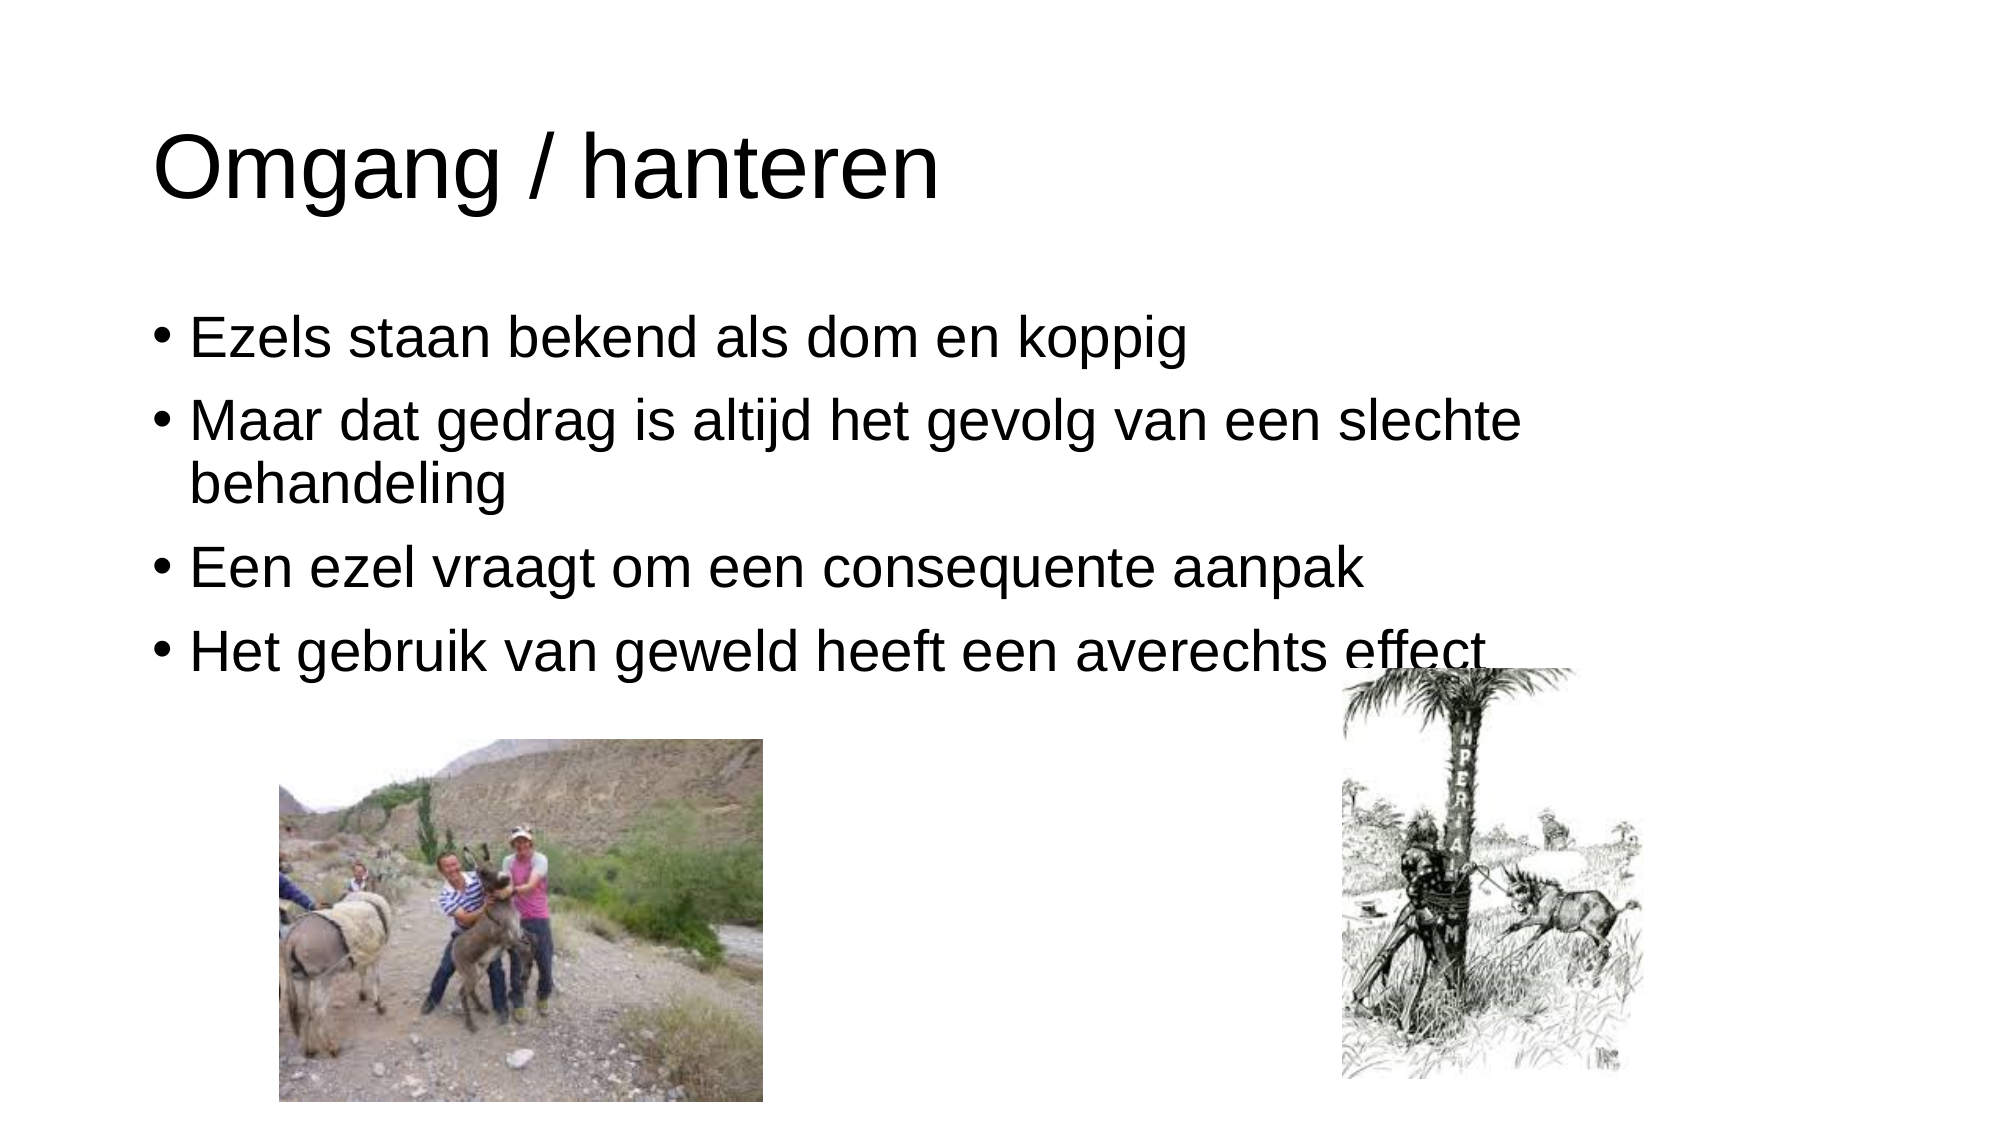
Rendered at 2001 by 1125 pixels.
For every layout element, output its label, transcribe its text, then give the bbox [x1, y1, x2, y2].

title Omgang / hanteren [137, 59, 1863, 278]
picture [1342, 668, 1645, 1079]
picture [279, 739, 763, 1102]
list Ezels staan bekend als dom en koppig Maar dat gedrag is altijd het gevolg van een slechte behandeling Een ezel vraagt om een consequente aanpak Het gebruik van geweld heeft een averechts effect [137, 299, 1863, 1014]
